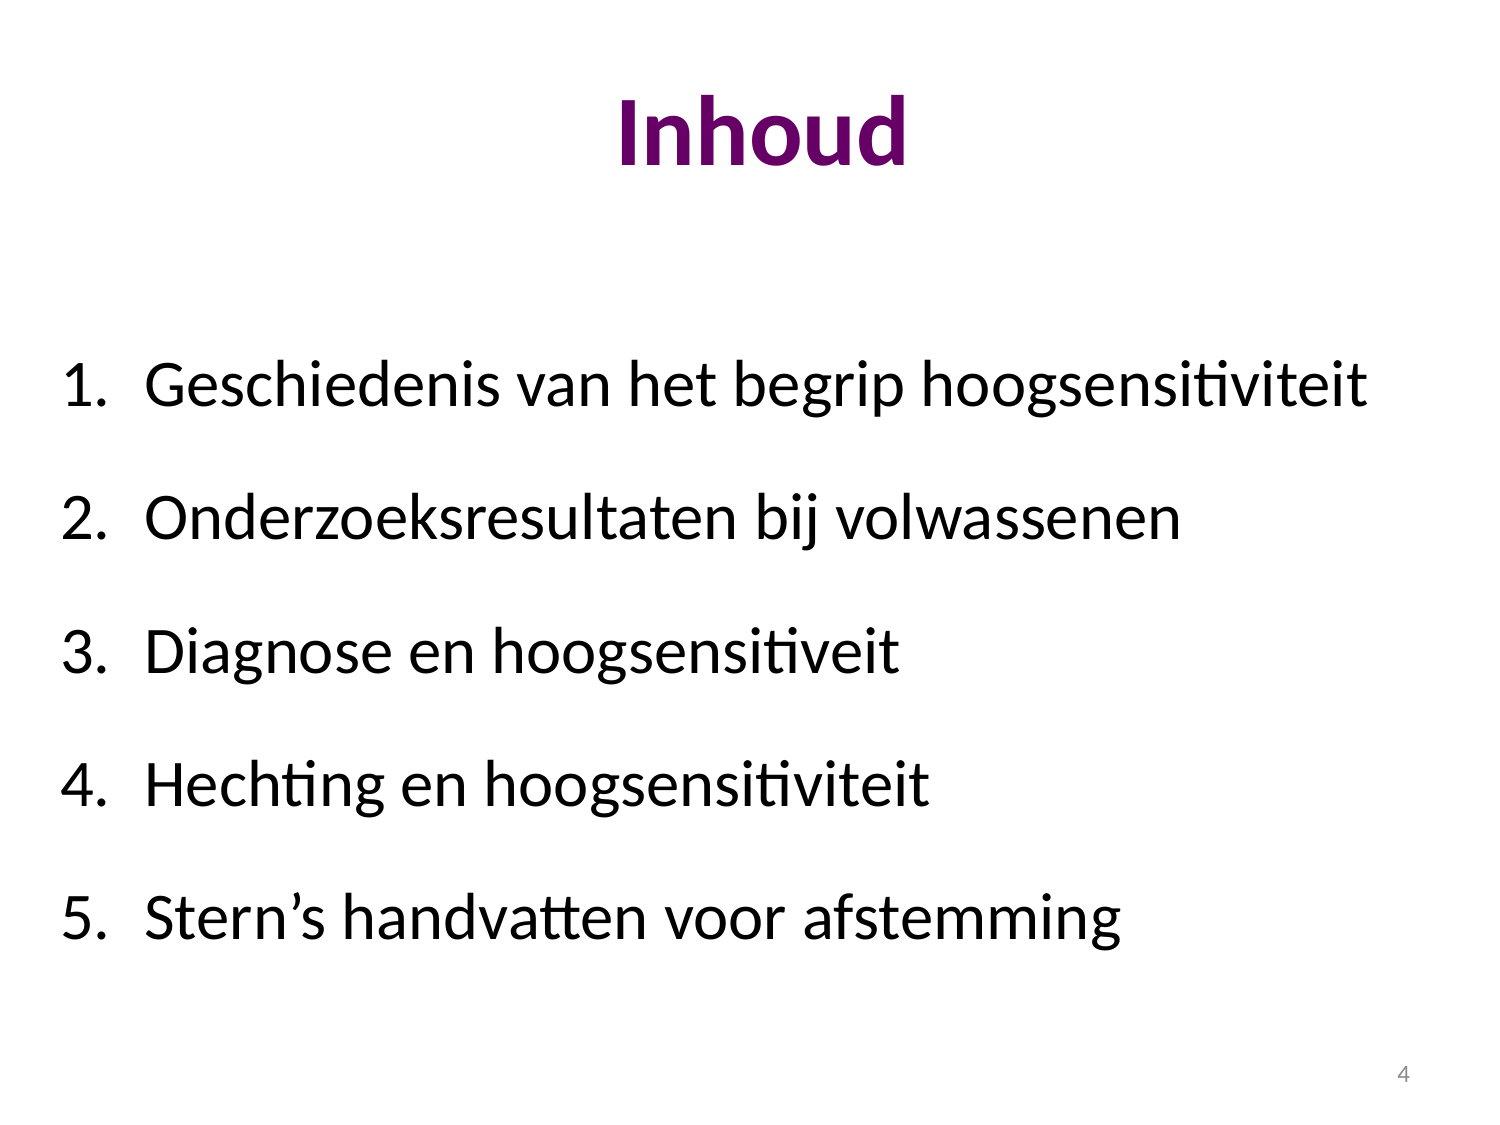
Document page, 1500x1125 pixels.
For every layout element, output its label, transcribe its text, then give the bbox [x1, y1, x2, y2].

slide_number 4 [1074, 1042, 1425, 1103]
title Inhoud [45, 37, 1481, 213]
list Geschiedenis van het begrip hoogsensitiviteit Onderzoeksresultaten bij volwassenen Diagnose en hoogsensitiveit Hechting en hoogsensitiviteit Stern’s handvatten voor afstemming [45, 292, 1456, 1103]
